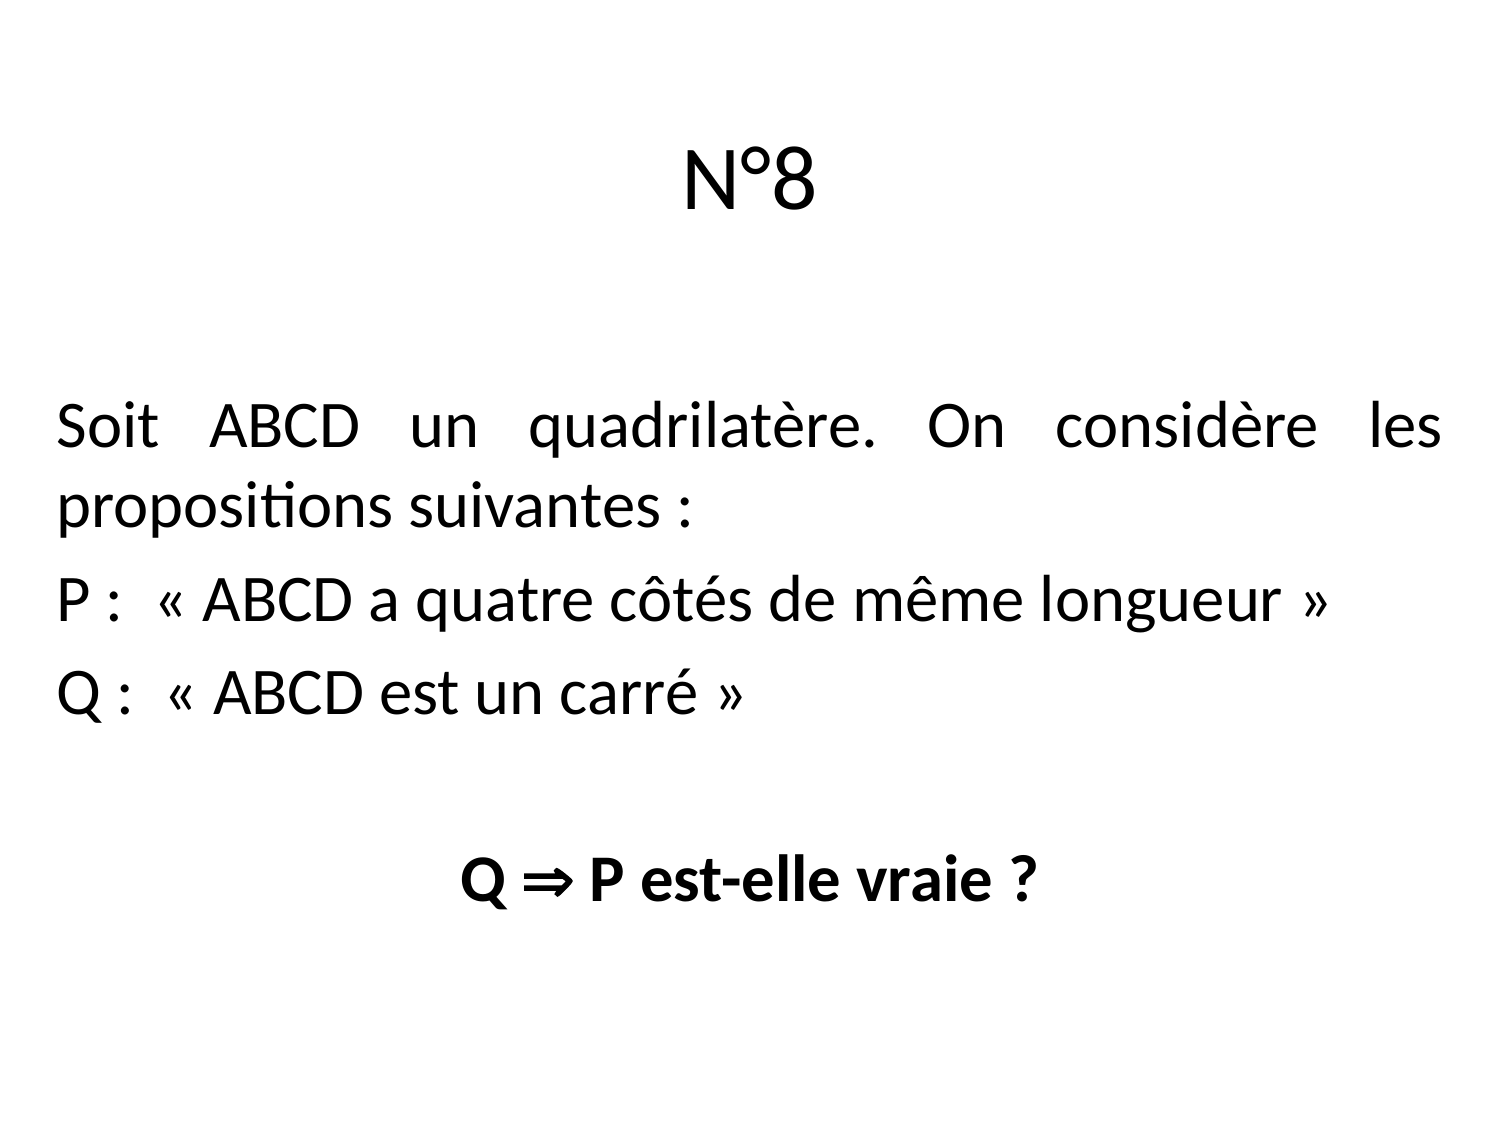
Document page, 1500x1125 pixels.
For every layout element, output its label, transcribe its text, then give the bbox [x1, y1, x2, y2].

title N°8 [0, 113, 1500, 233]
list Soit ABCD un quadrilatère. On considère les propositions suivantes : P : « ABCD a quatre côtés de même longueur » Q : « ABCD est un carré » Q  P est-elle vraie ? [41, 373, 1459, 957]
